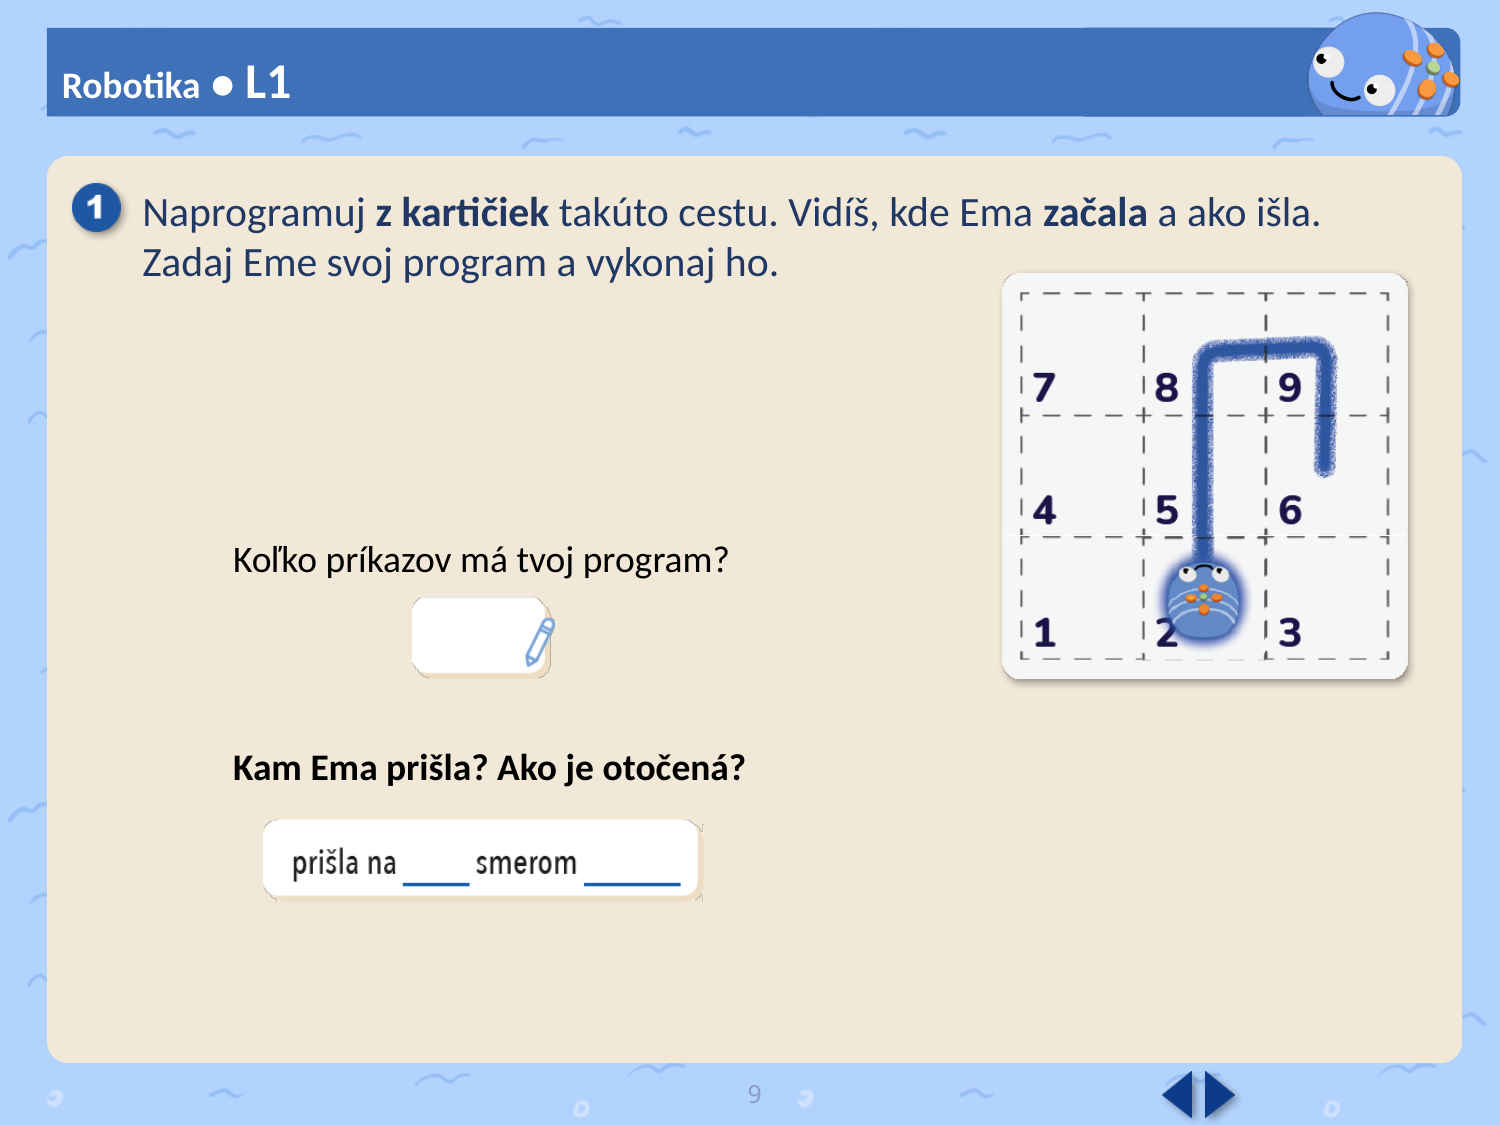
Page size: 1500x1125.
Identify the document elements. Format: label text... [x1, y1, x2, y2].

list Naprogramuj z kartičiek takúto cestu. Vidíš, kde Ema začala a ako išla. Zadaj Eme svoj program a vykonaj ho. Koľko príkazov má tvoj program? Kam Ema prišla? Ako je otočená? [47, 156, 1462, 1063]
slide_number 9 [718, 1065, 792, 1125]
picture [0, 0, 1500, 1125]
title Robotika ● L1 [46, 27, 1307, 117]
